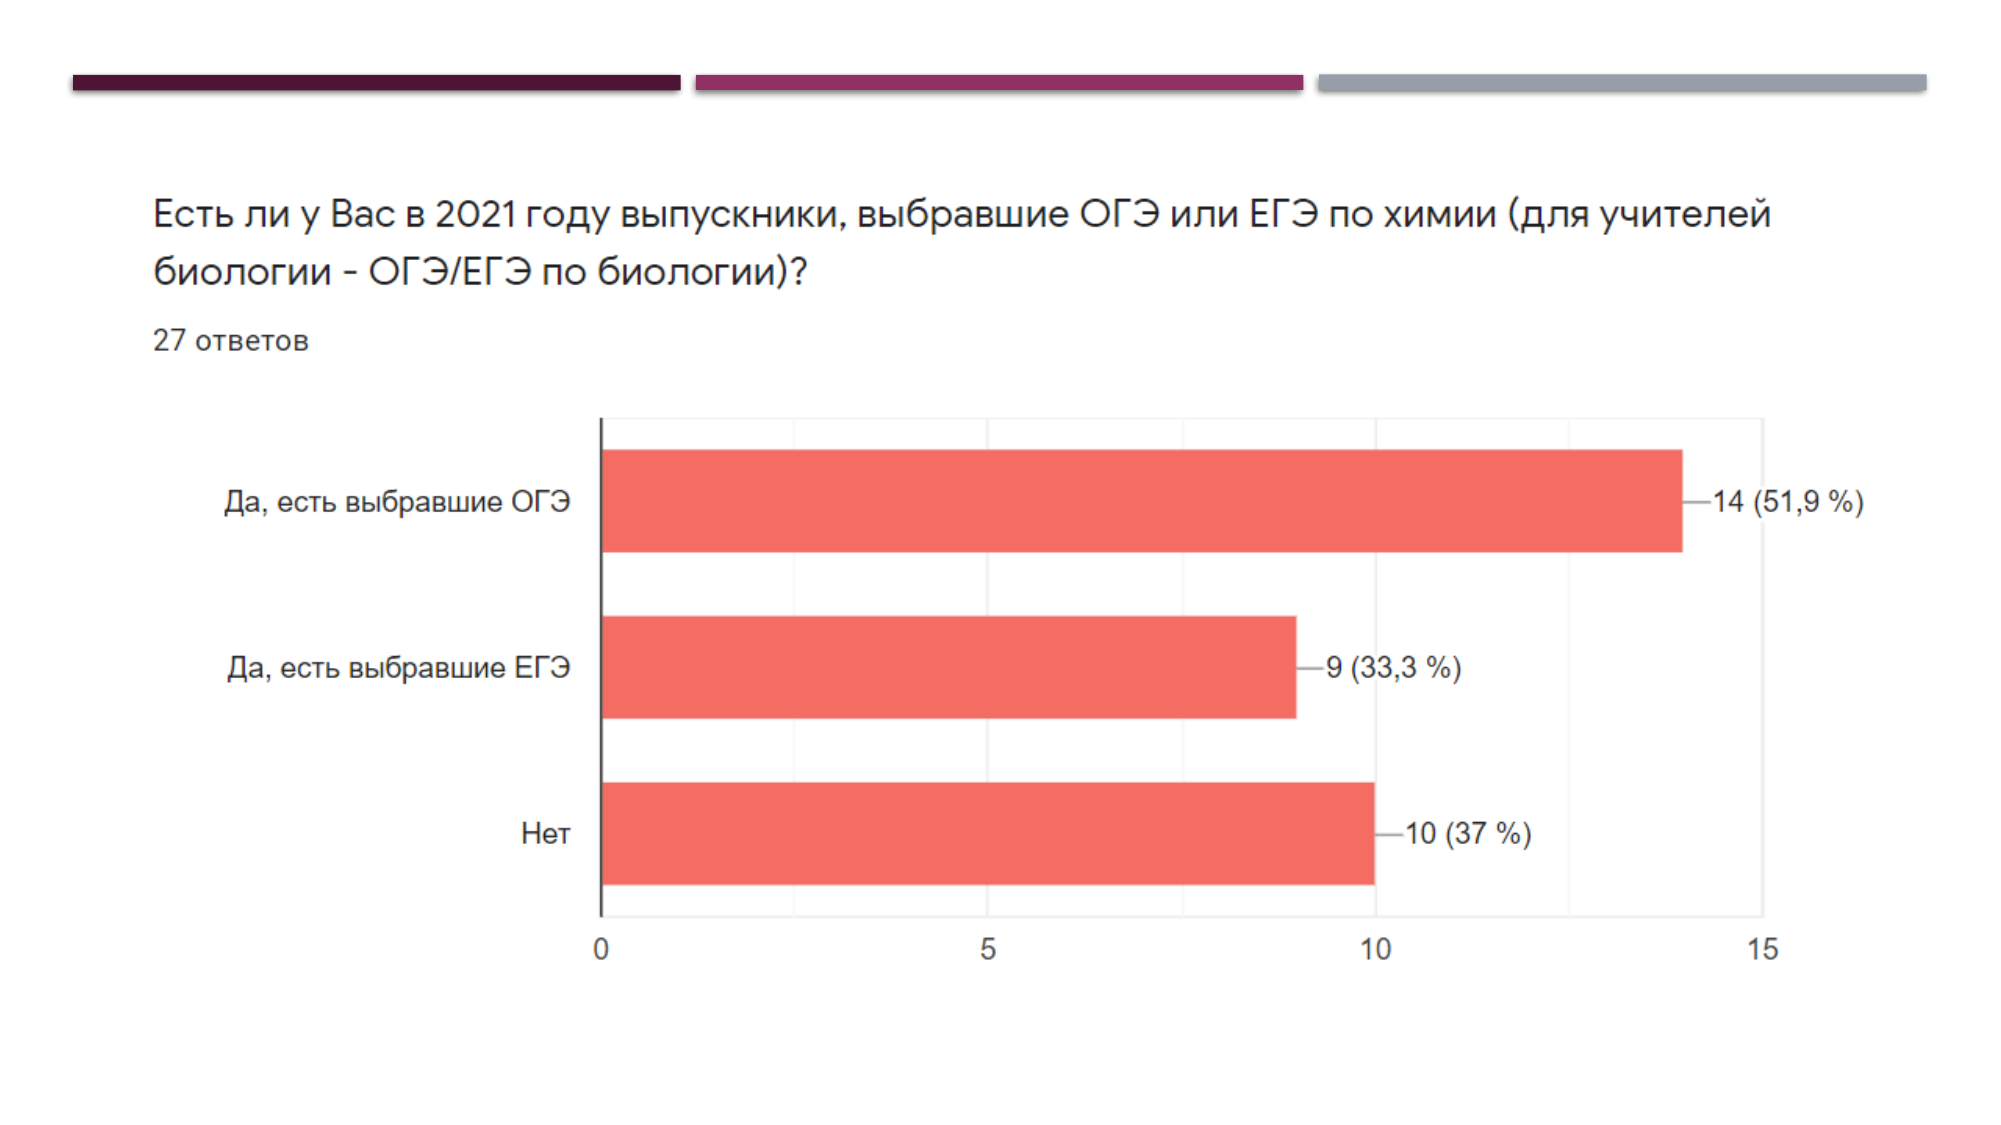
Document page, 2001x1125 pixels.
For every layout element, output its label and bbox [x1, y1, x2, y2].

picture [128, 188, 1881, 988]
